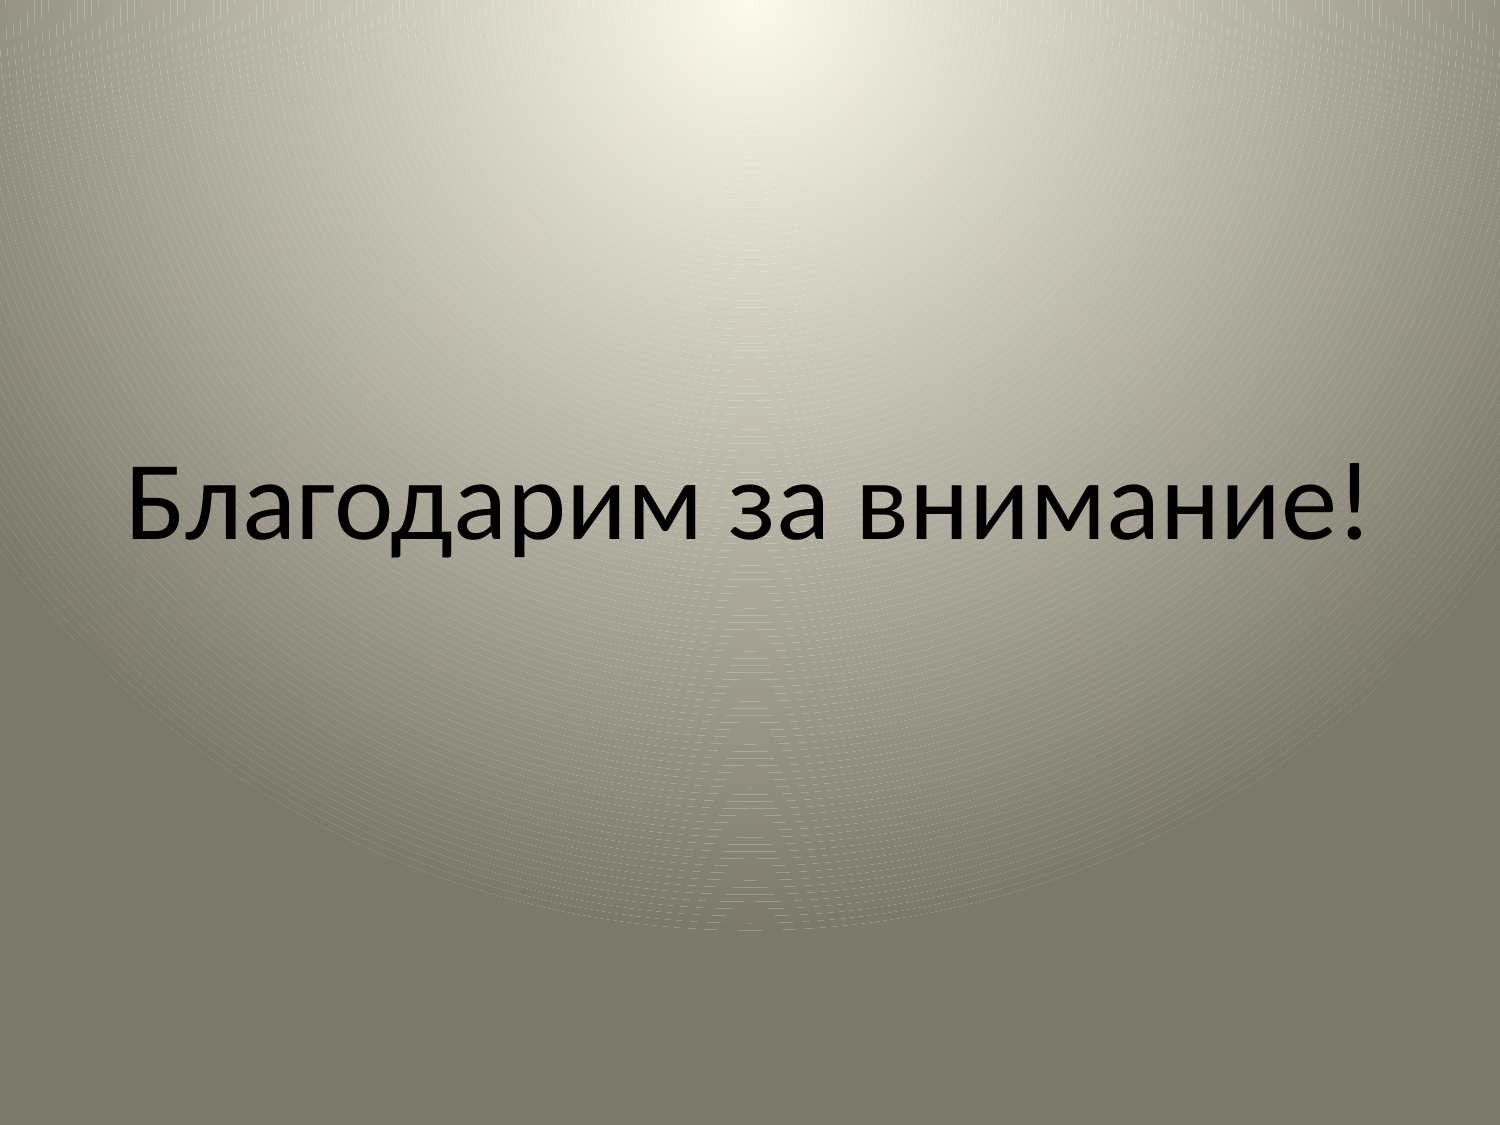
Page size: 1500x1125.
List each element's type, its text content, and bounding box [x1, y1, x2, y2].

list Благодарим за внимание! [75, 262, 1425, 1005]
